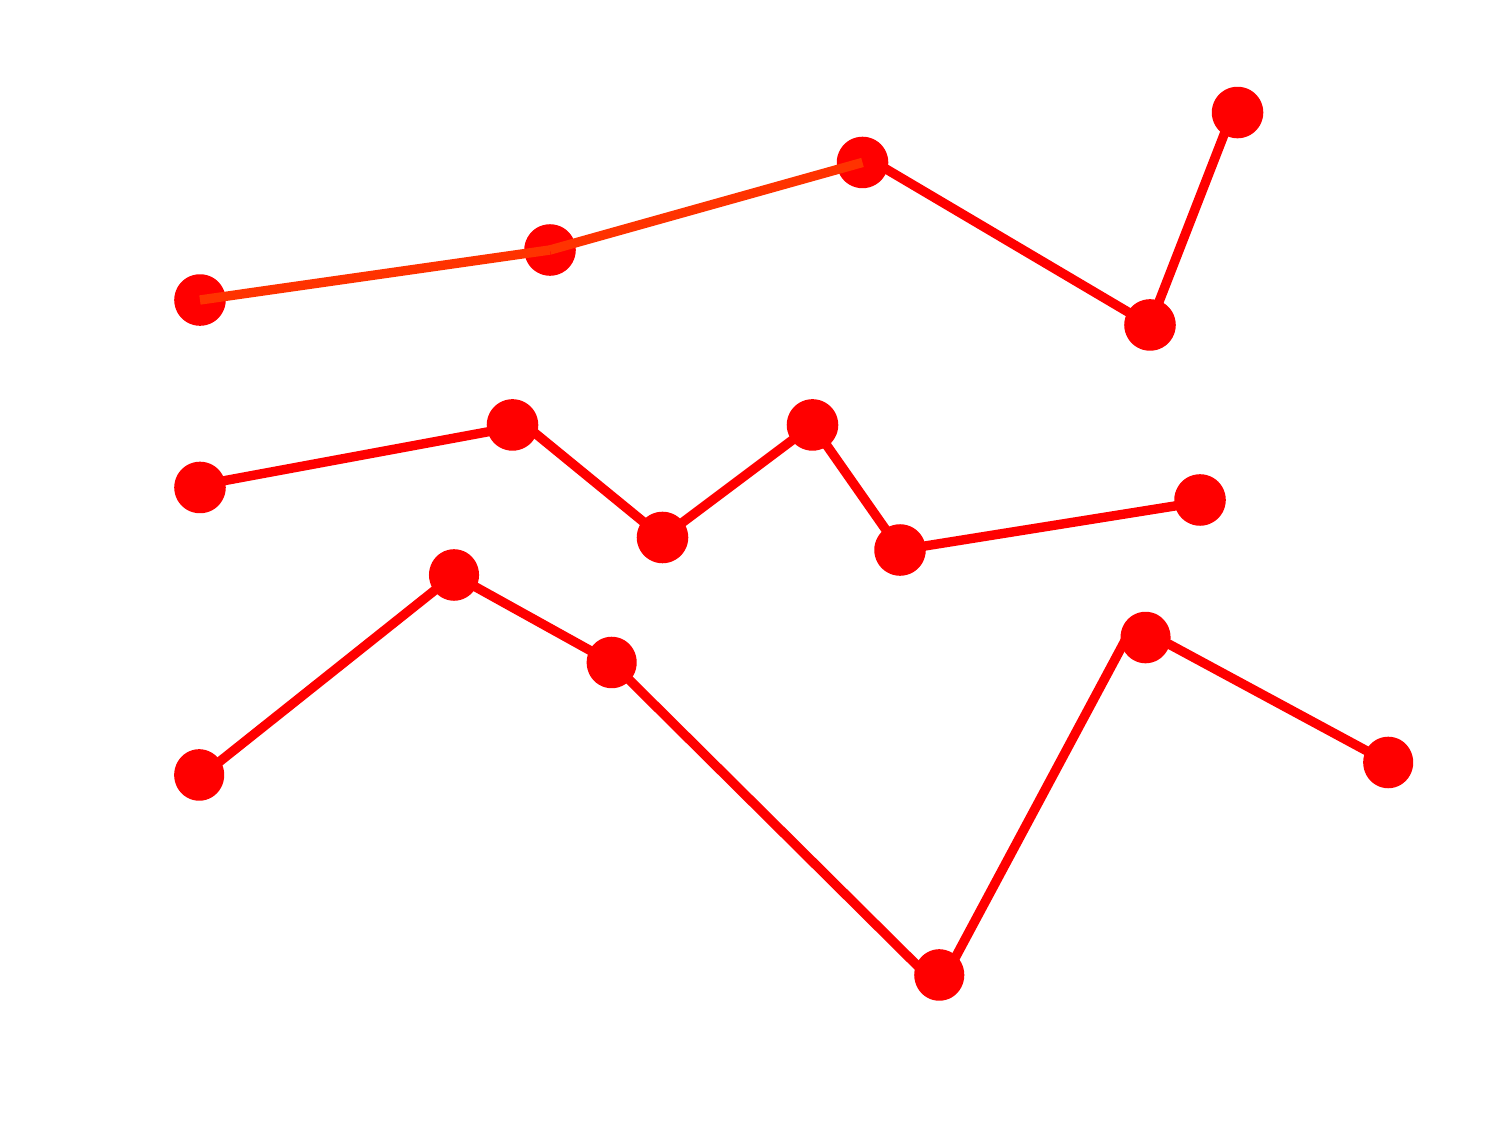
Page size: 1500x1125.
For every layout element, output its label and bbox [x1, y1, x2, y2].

text_box [174, 549, 1413, 1001]
text_box [837, 137, 888, 188]
text_box [1212, 87, 1263, 138]
text_box [174, 275, 226, 326]
text_box [174, 399, 1226, 549]
text_box [525, 224, 576, 276]
text_box [1125, 299, 1176, 350]
